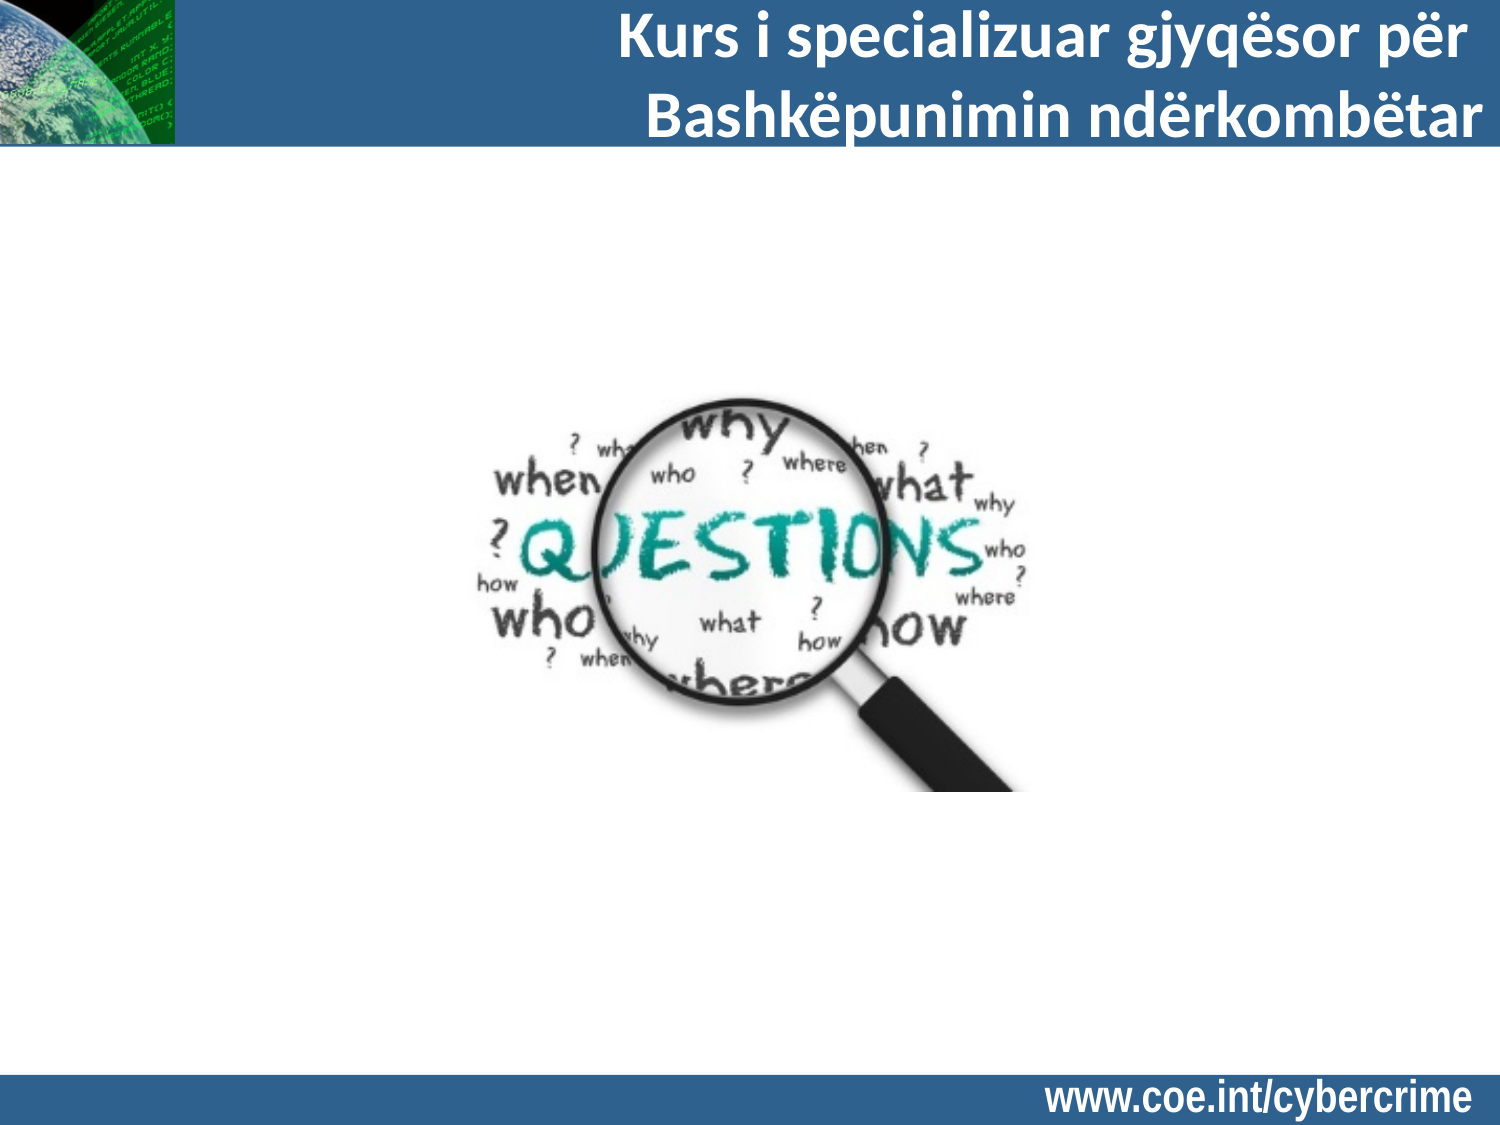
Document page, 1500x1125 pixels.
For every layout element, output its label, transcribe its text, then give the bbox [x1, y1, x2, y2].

picture [0, 0, 175, 144]
text_box Kurs i specializuar gjyqësor për Bashkëpunimin ndërkombëtar [177, 0, 1500, 149]
picture [443, 332, 1057, 793]
text_box www.coe.int/cybercrime [1030, 1059, 1500, 1125]
text_box [0, 1073, 1030, 1125]
